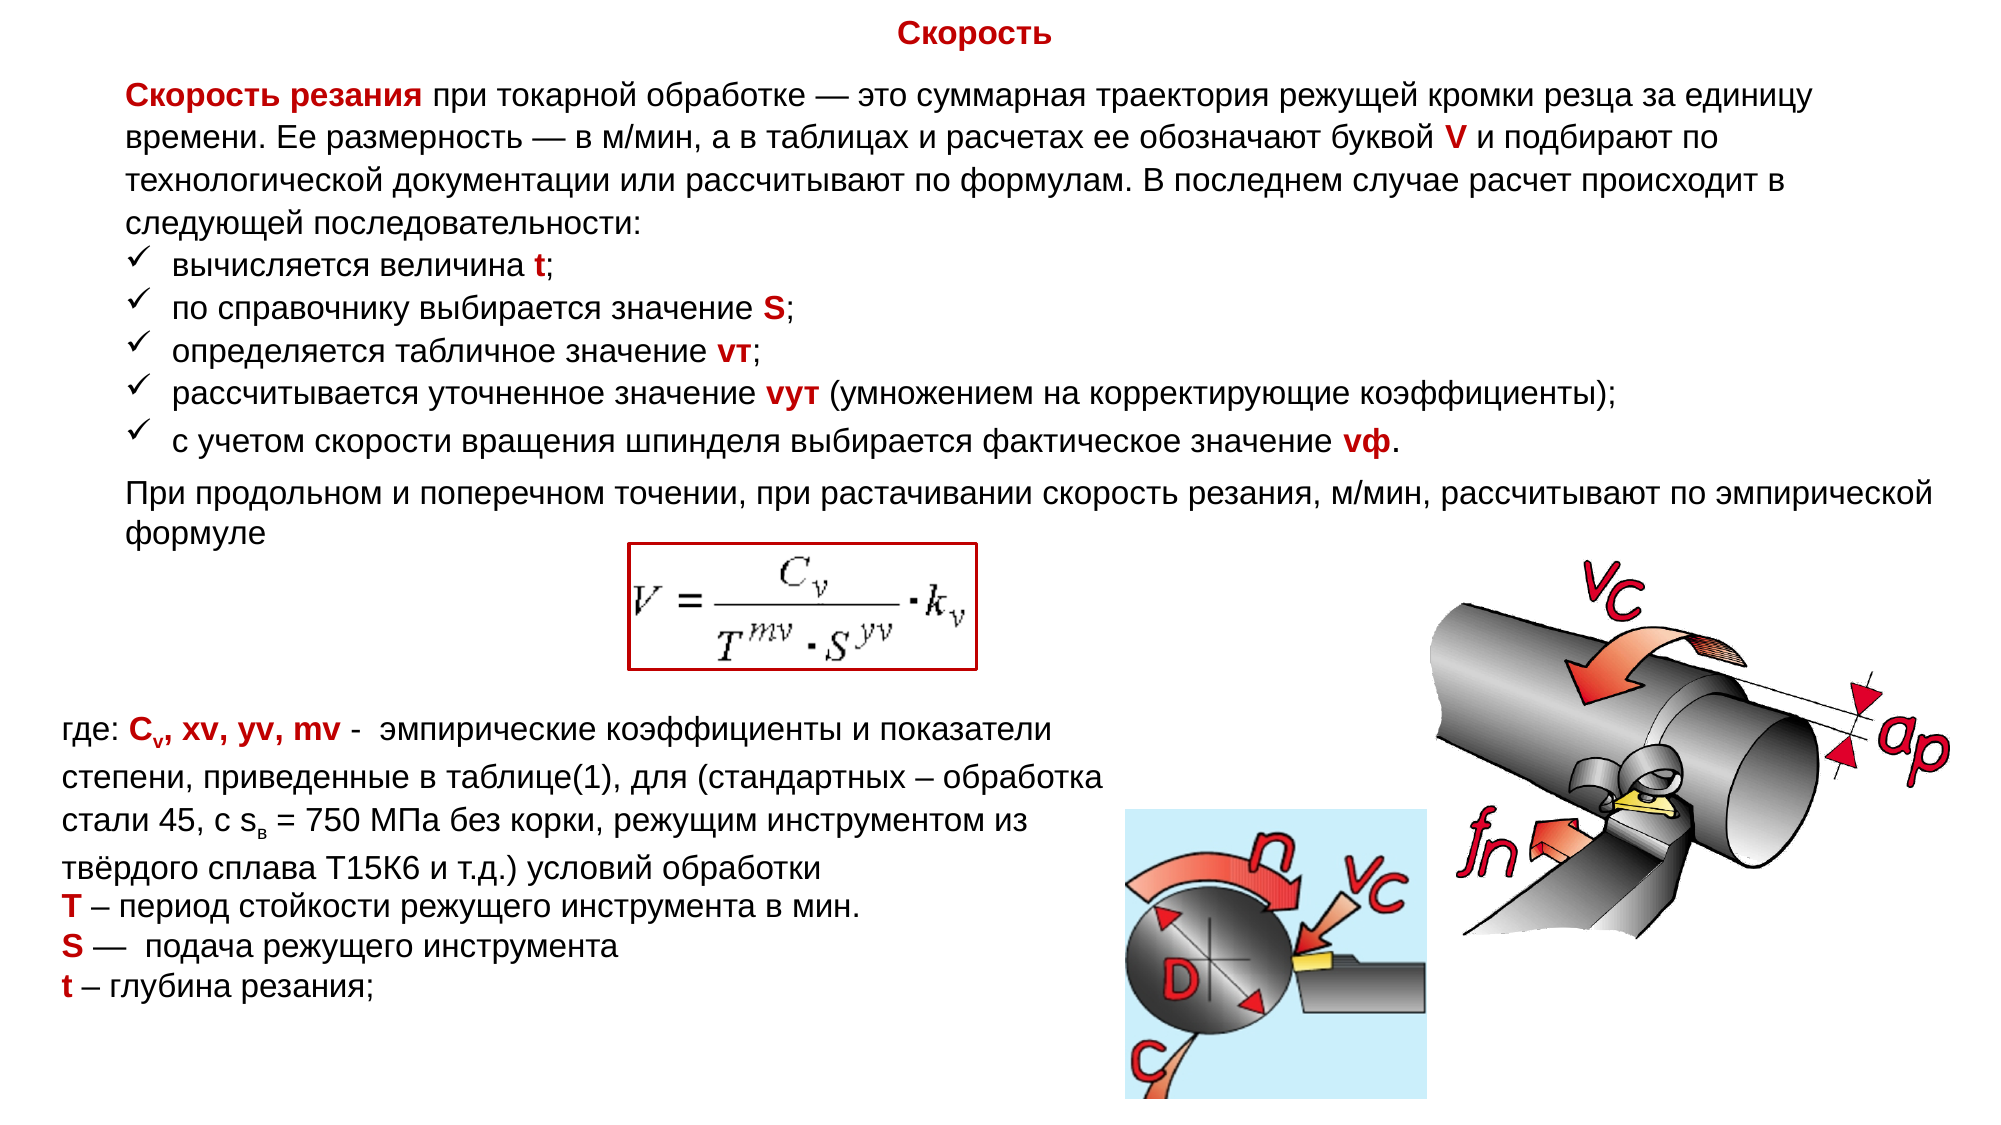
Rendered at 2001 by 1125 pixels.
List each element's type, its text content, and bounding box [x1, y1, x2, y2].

picture [630, 545, 975, 669]
picture [1124, 559, 1954, 1099]
text_box При продольном и поперечном точении, при растачивании скорость резания, м/мин, рассчитывают по эмпирической формуле [110, 464, 2000, 559]
text_box Скорость Скорость резания при токарной обработке — это суммарная траектория режущей кромки резца за единицу времени. Ее размерность — в м/мин, а в таблицах и расчетах ее обозначают буквой V и подбирают по технологической документации или рассчитывают по формулам. В последнем случае расчет происходит в следующей последовательности: вычисляется величина t; по справочнику выбирается значение S; определяется табличное значение vт; рассчитывается уточненное значение vут (умножением на корректирующие коэффициенты); с учетом скорости вращения шпинделя выбирается фактическое значение vф. [110, 12, 1840, 464]
text_box где: Cv, xv, yv, mv - эмпирические коэффициенты и показатели степени, приведенные в таблице(1), для (стандартных – обработка стали 45, с sв = 750 МПа без корки, режущим инструментом из твёрдого сплава Т15К6 и т.д.) условий обработки [46, 696, 1158, 894]
text_box T – период стойкости режущего инструмента в мин. S — подача режущего инструмента t – глубина резания; [46, 876, 1072, 1011]
